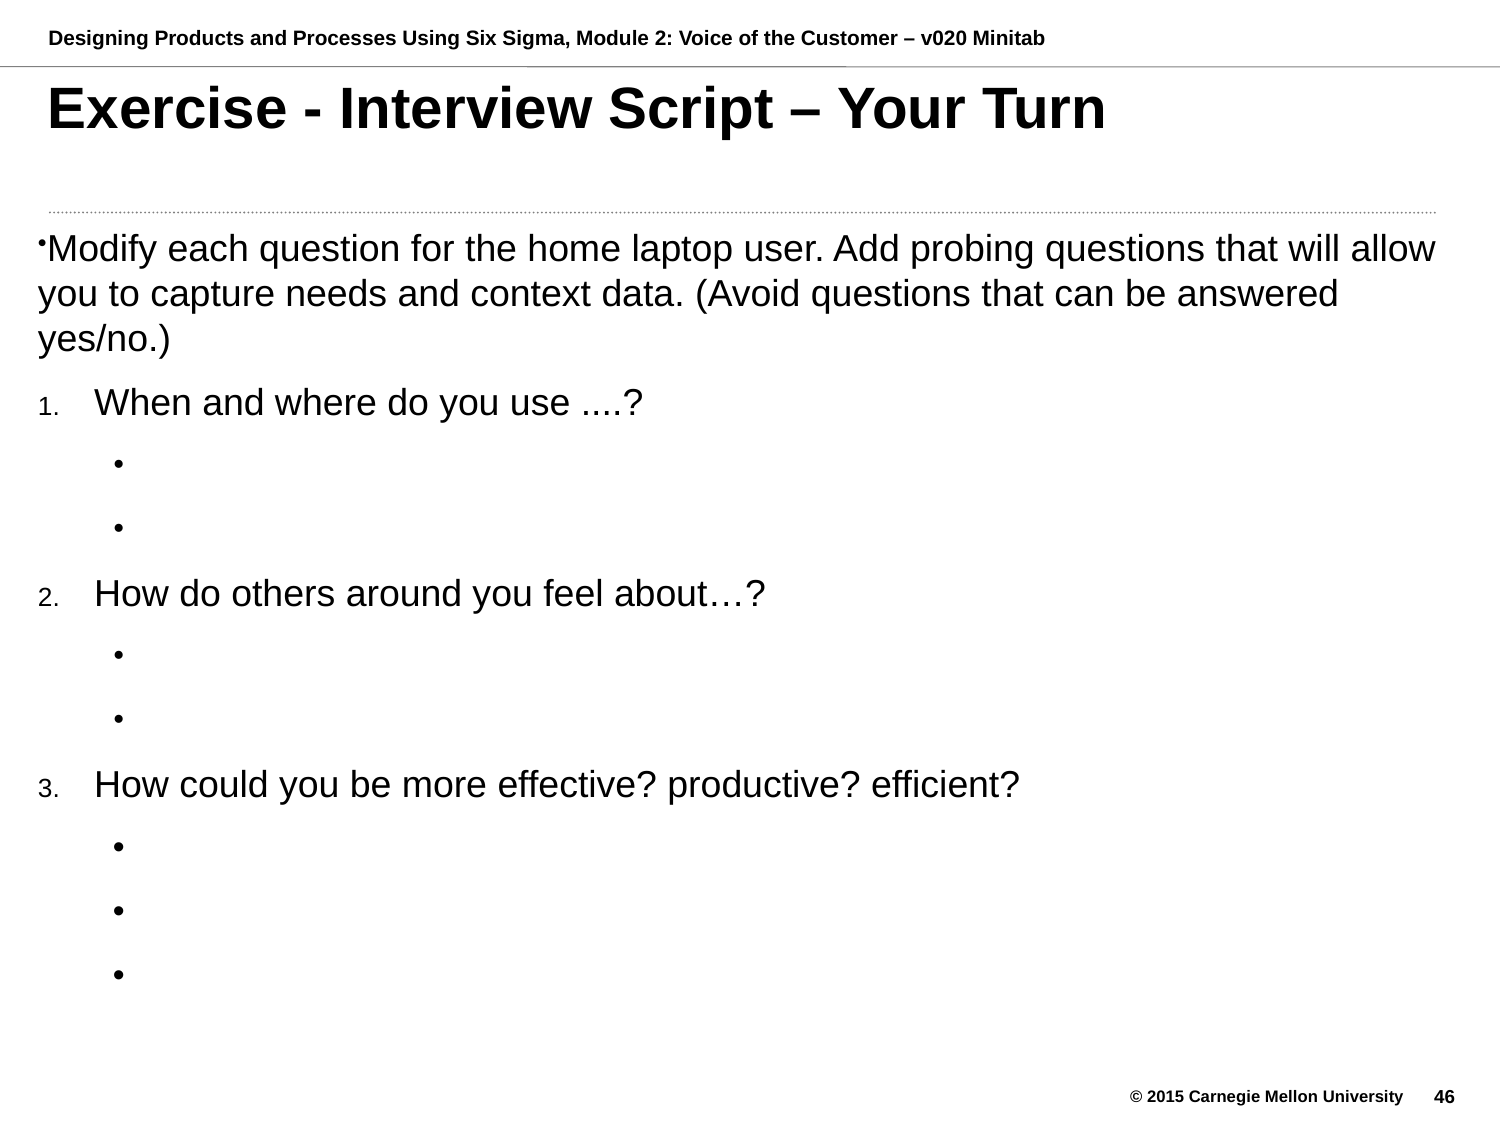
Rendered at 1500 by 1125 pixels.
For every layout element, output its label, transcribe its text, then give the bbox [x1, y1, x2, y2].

title Exercise - Interview Script – Your Turn [47, 83, 1386, 140]
list Modify each question for the home laptop user. Add probing questions that will allow you to capture needs and context data. (Avoid questions that can be answered yes/no.) When and where do you use ....? How do others around you feel about…? How could you be more effective? productive? efficient? [37, 224, 1451, 1055]
